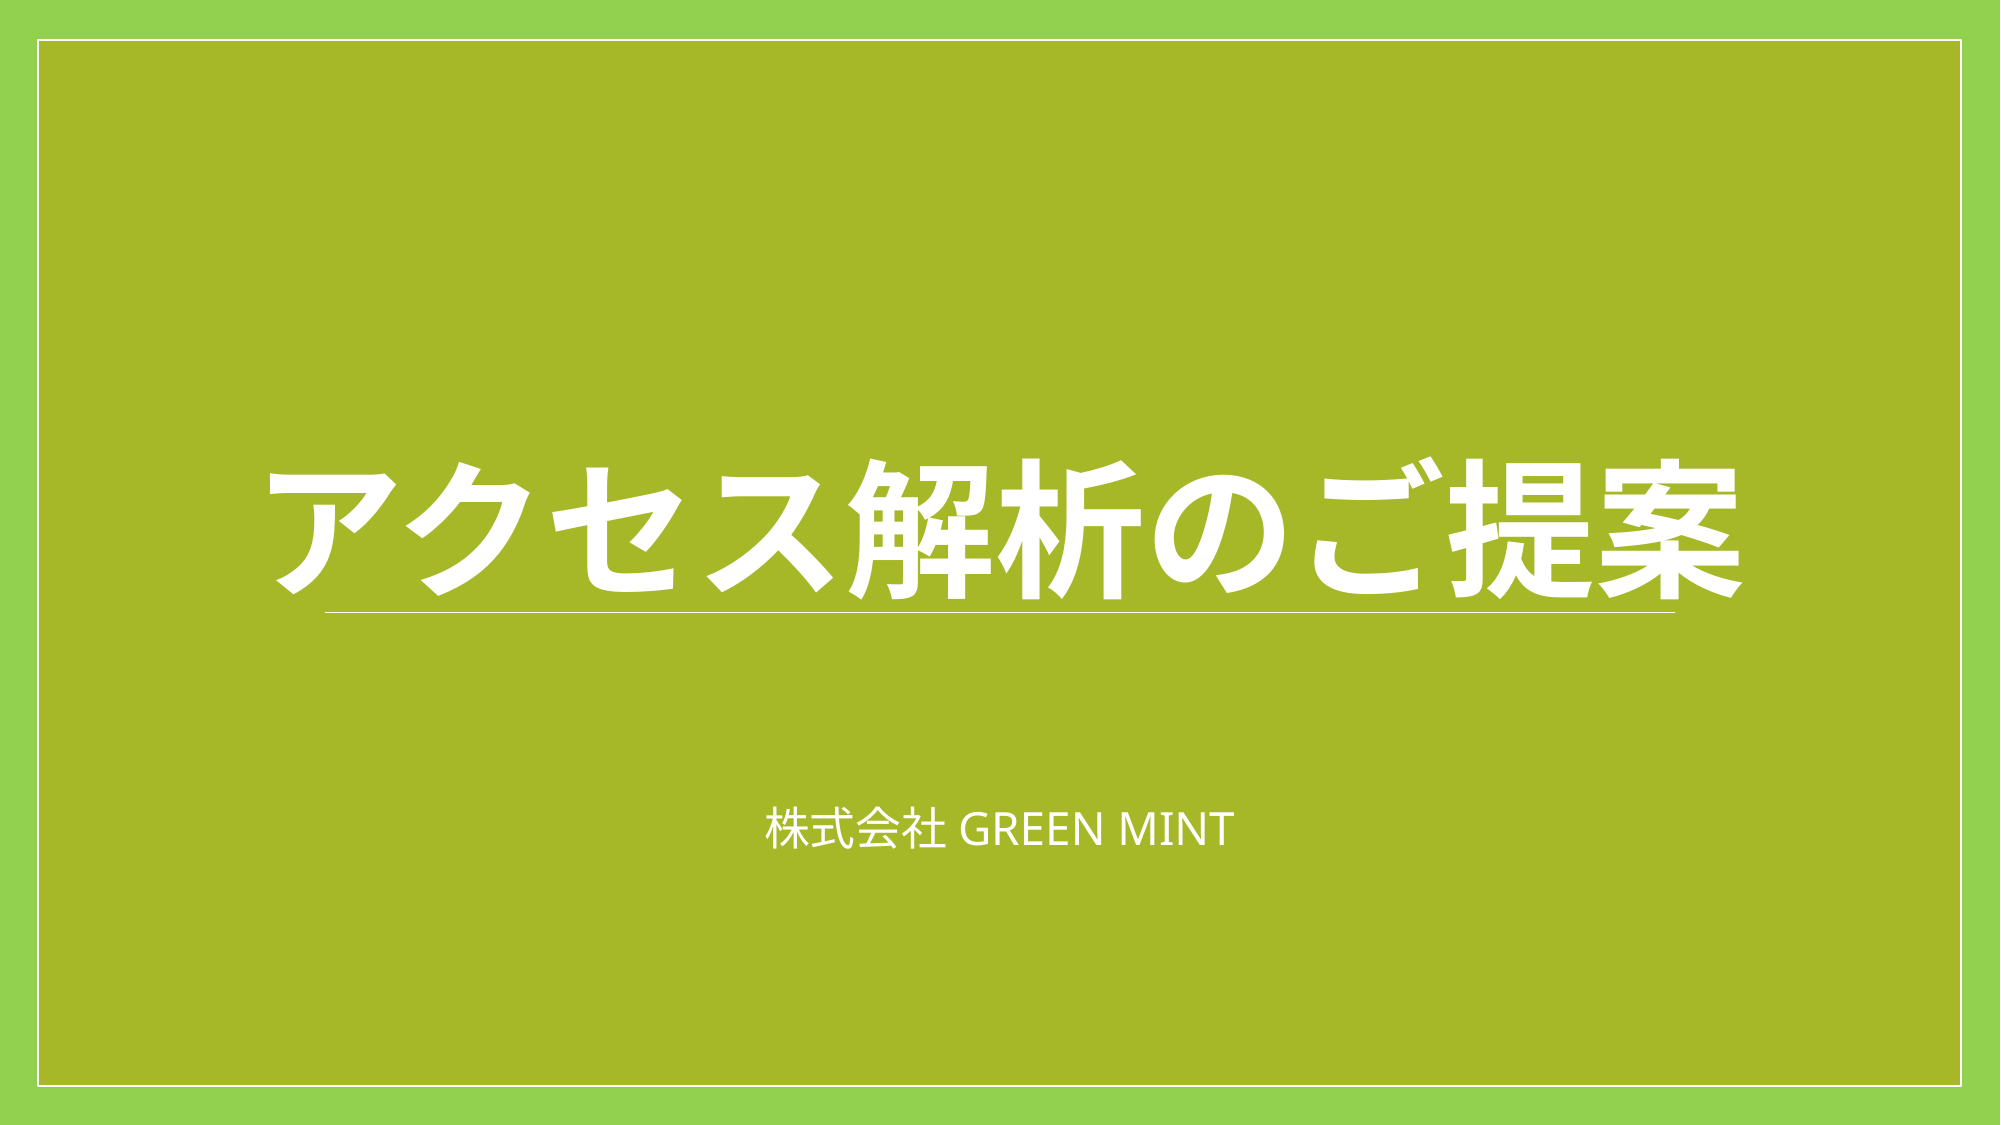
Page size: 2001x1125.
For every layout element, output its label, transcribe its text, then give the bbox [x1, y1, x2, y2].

title アクセス解析のご提案 [182, 144, 1818, 625]
subtitle 株式会社GREEN MINT [280, 634, 1719, 863]
